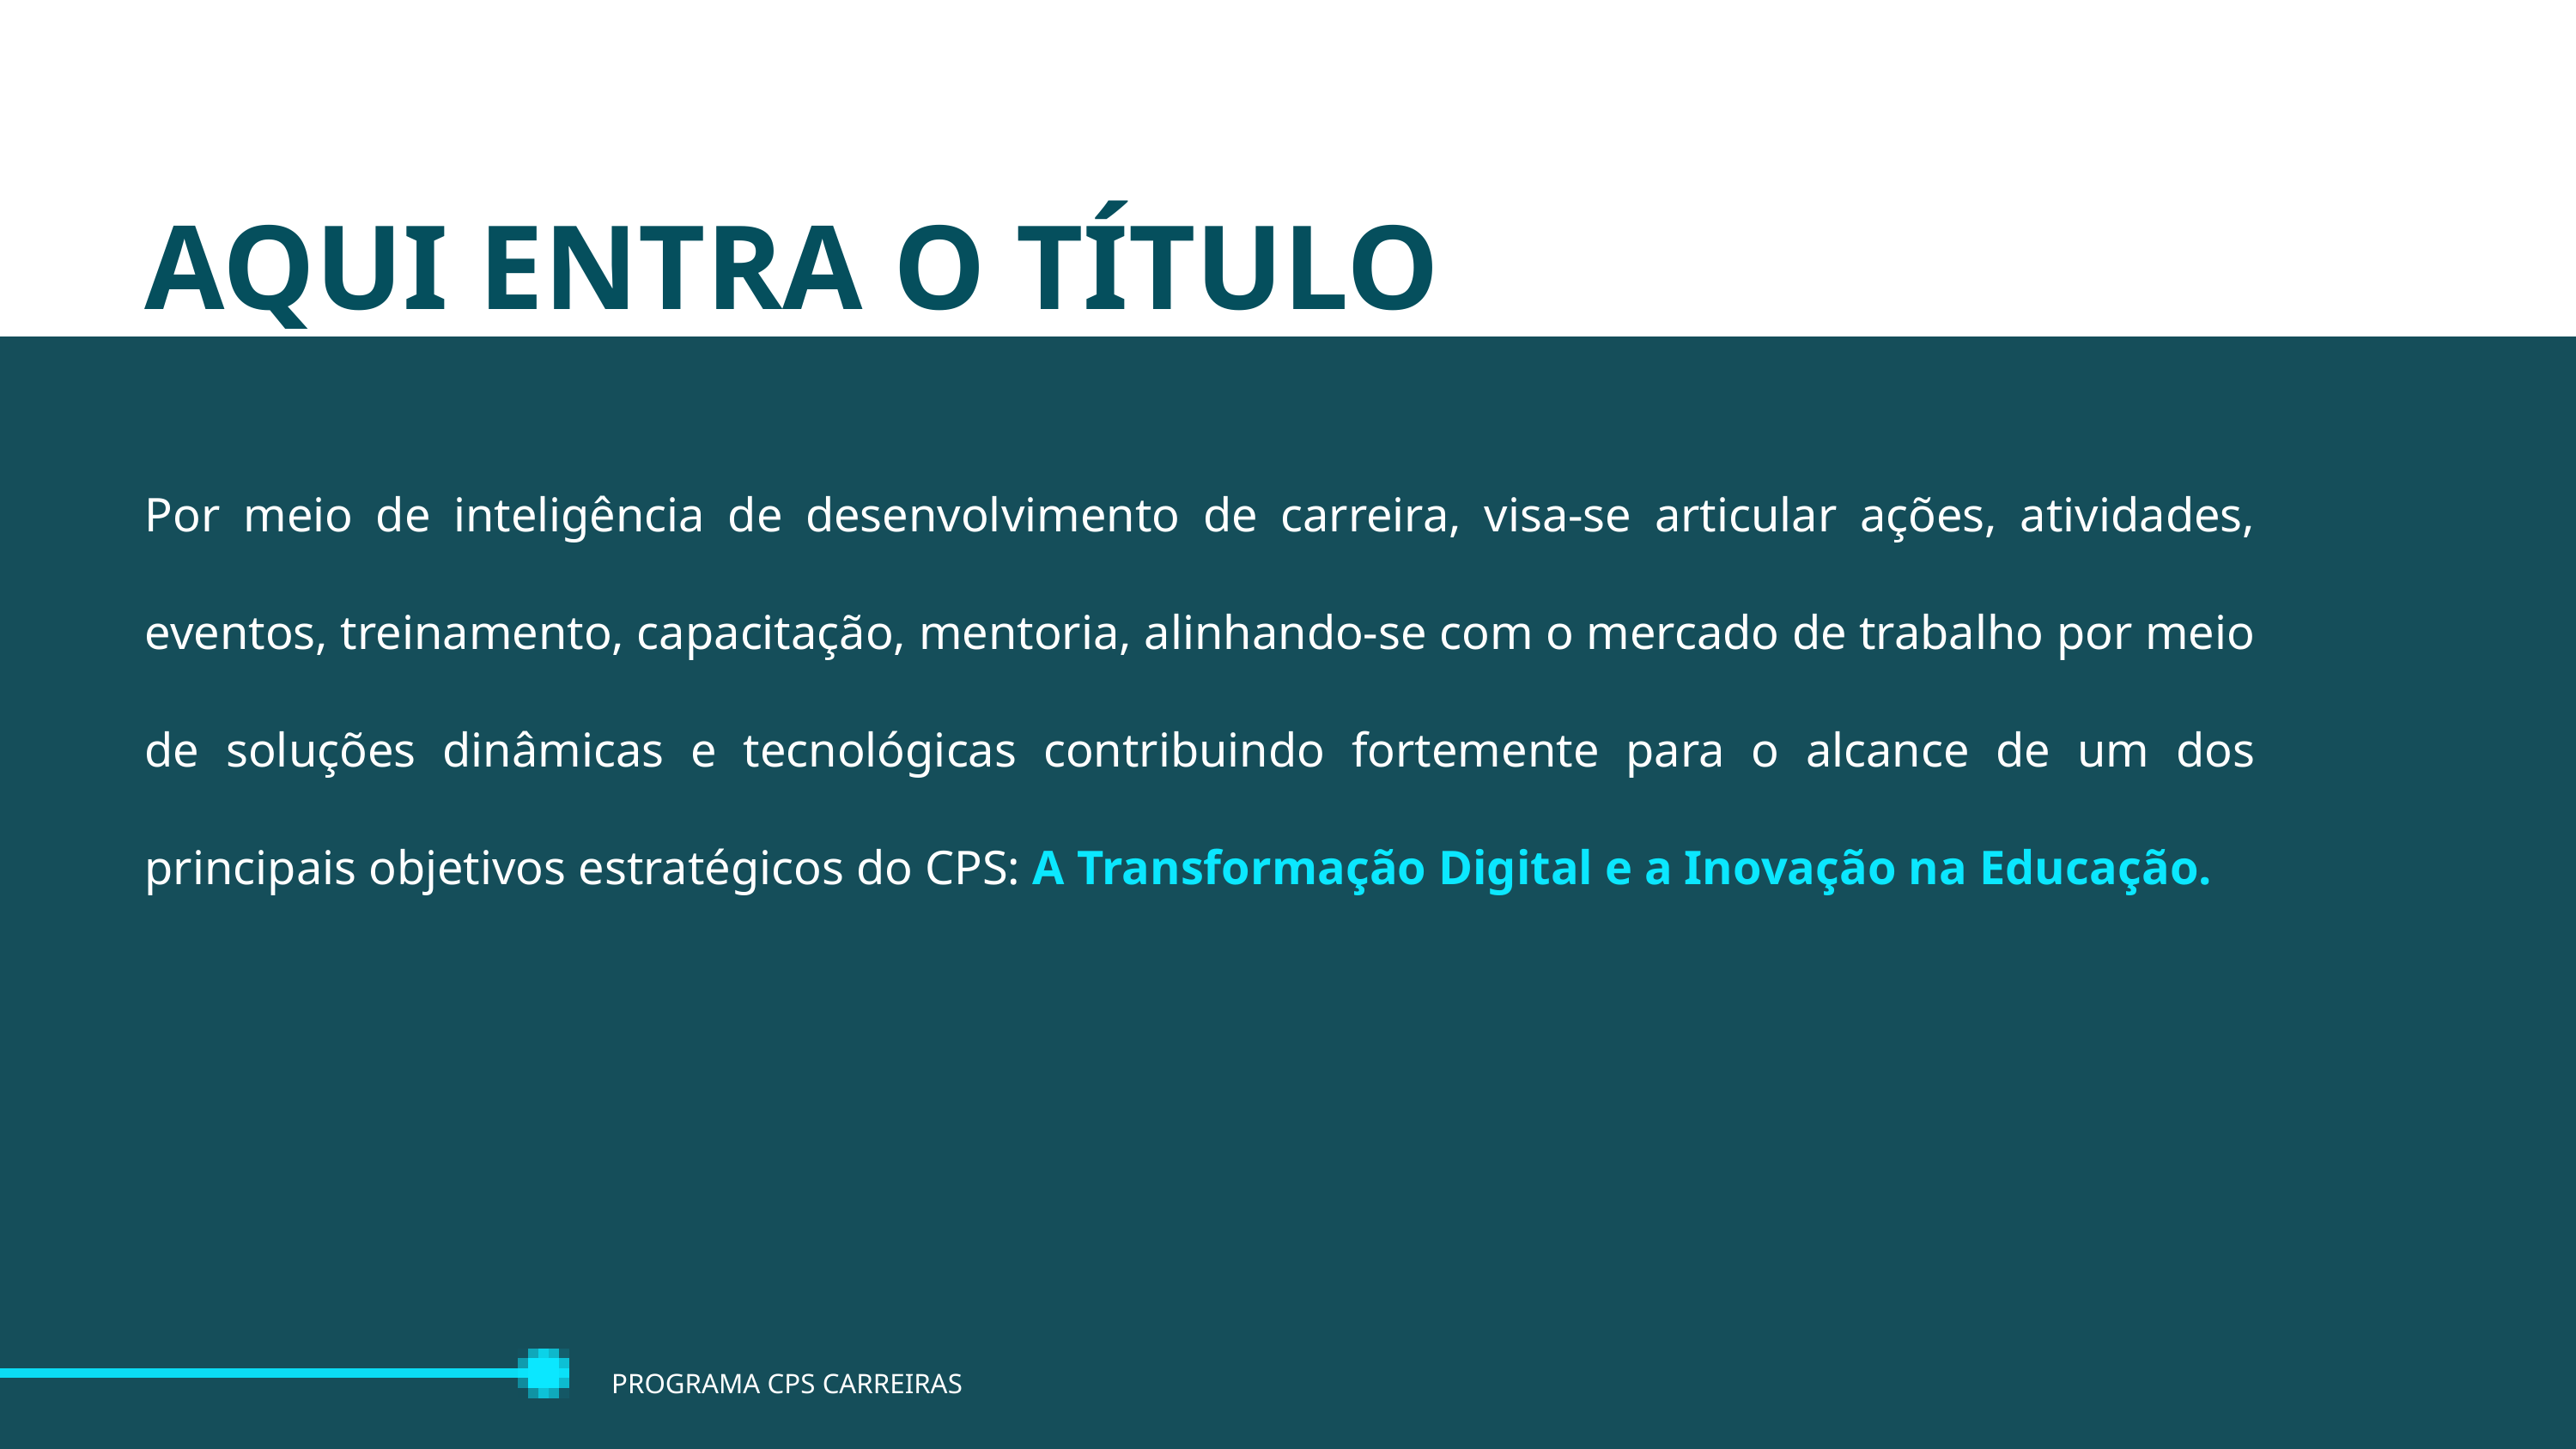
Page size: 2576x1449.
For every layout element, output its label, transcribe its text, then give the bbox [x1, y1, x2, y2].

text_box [0, 316, 2576, 1449]
text_box AQUI ENTRA O TÍTULO [144, 183, 2030, 312]
